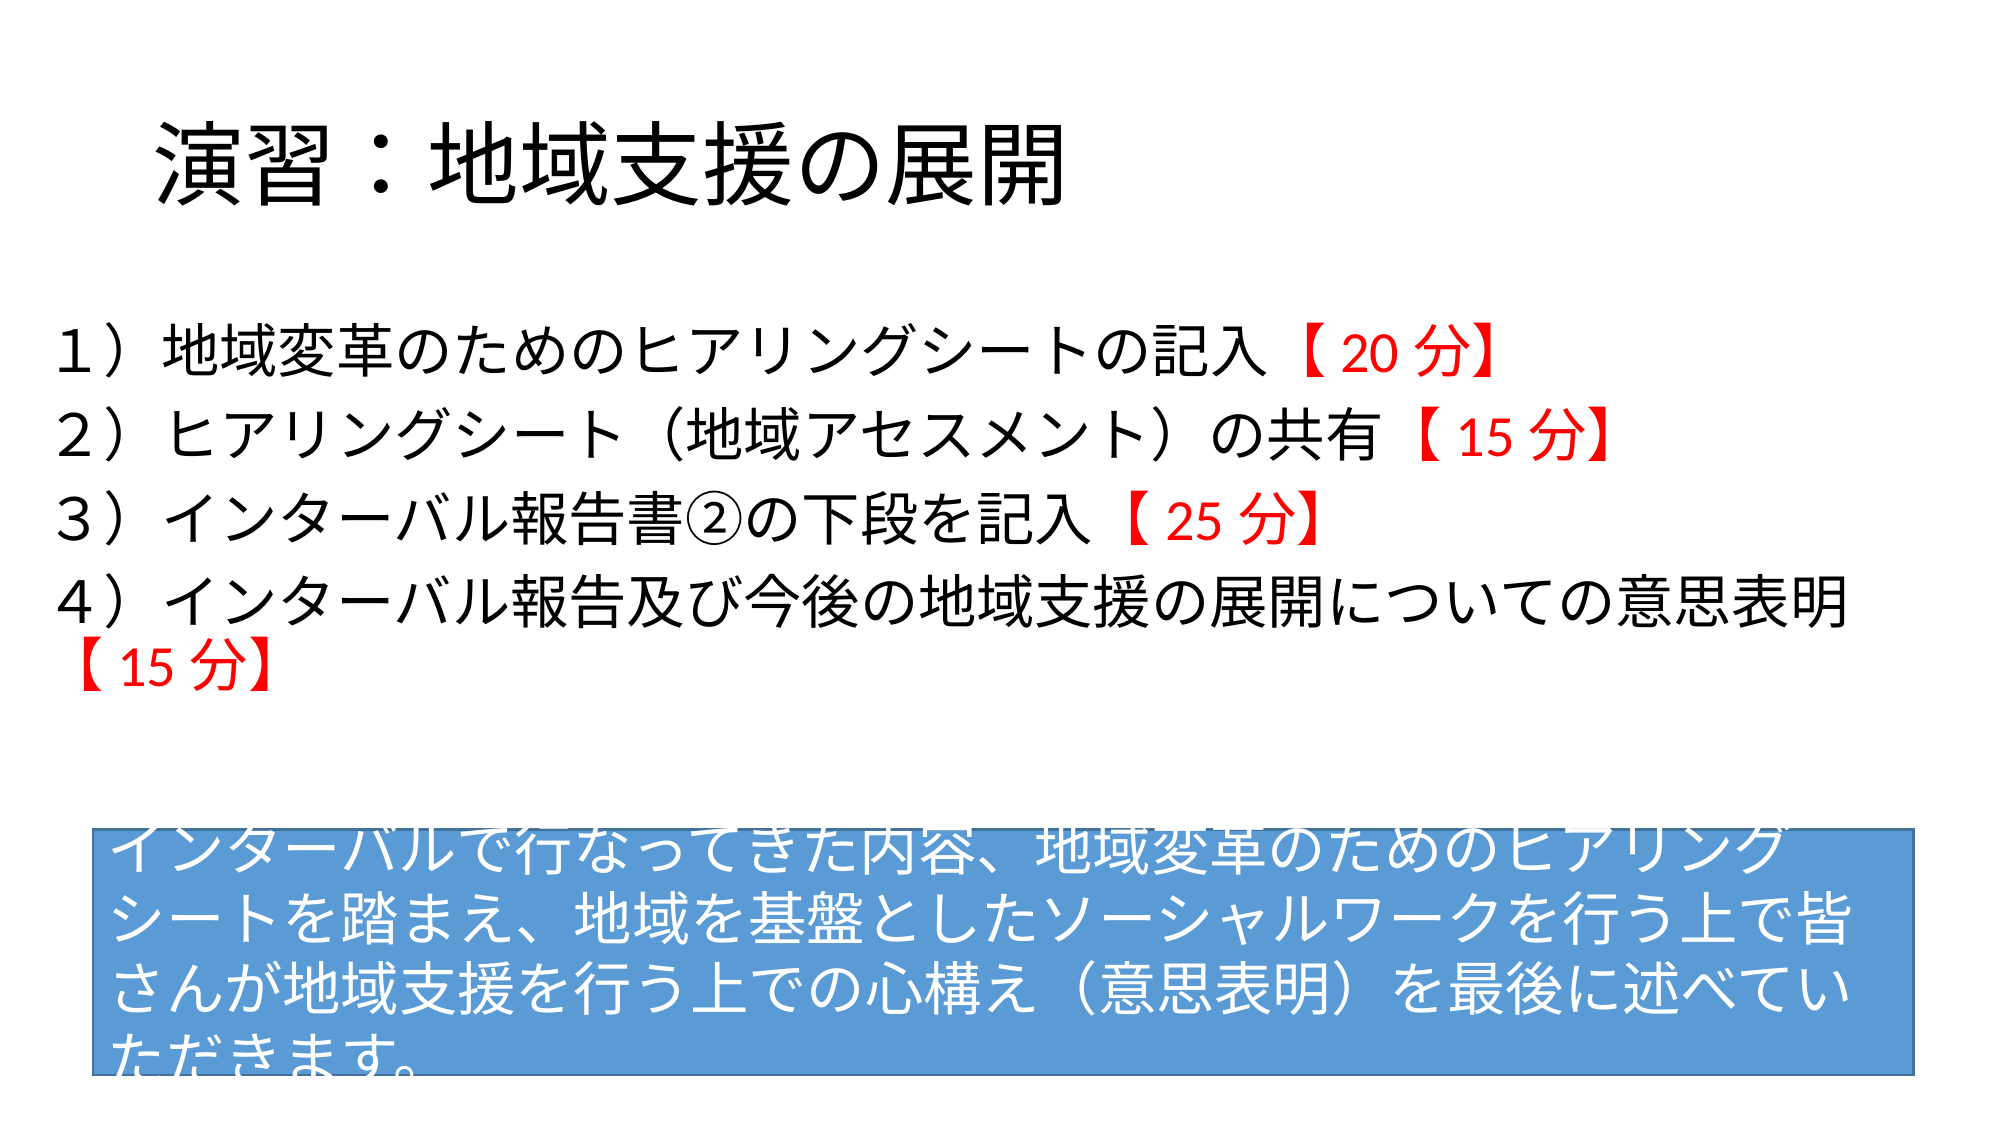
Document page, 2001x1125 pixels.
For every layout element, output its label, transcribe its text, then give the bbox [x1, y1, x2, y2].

title 演習：地域支援の展開 [137, 59, 1863, 278]
text_box インターバルで行なってきた内容、地域変革のためのヒアリングシートを踏まえ、地域を基盤としたソーシャルワークを行う上で皆さんが地域支援を行う上での心構え（意思表明）を最後に述べていただきます。 [92, 828, 1915, 1076]
list １）地域変革のためのヒアリングシートの記入【20分】 ２）ヒアリングシート（地域アセスメント）の共有【15分】 ３）インターバル報告書②の下段を記入【25分】 ４）インターバル報告及び今後の地域支援の展開についての意思表明【15分】 [30, 314, 1968, 1032]
